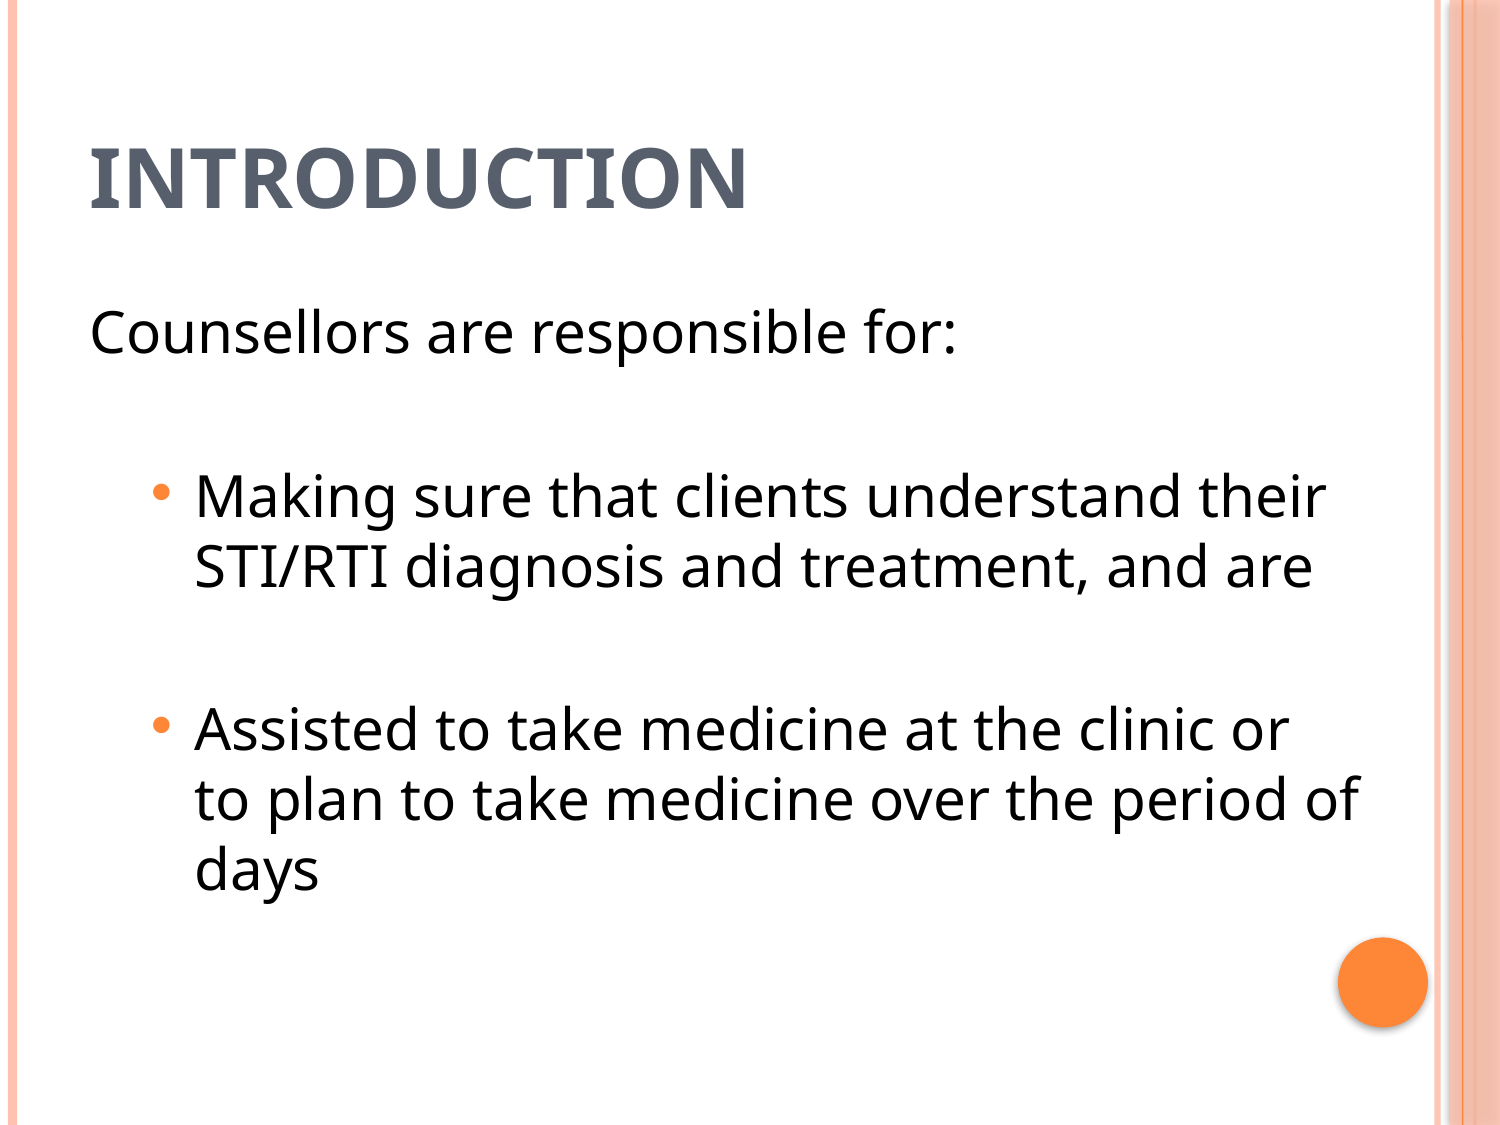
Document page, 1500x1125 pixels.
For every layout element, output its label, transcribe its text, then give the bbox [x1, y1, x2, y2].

title Introduction [75, 45, 1300, 233]
list Counsellors are responsible for: Making sure that clients understand their STI/RTI diagnosis and treatment, and are Assisted to take medicine at the clinic or to plan to take medicine over the period of days [75, 287, 1375, 1062]
